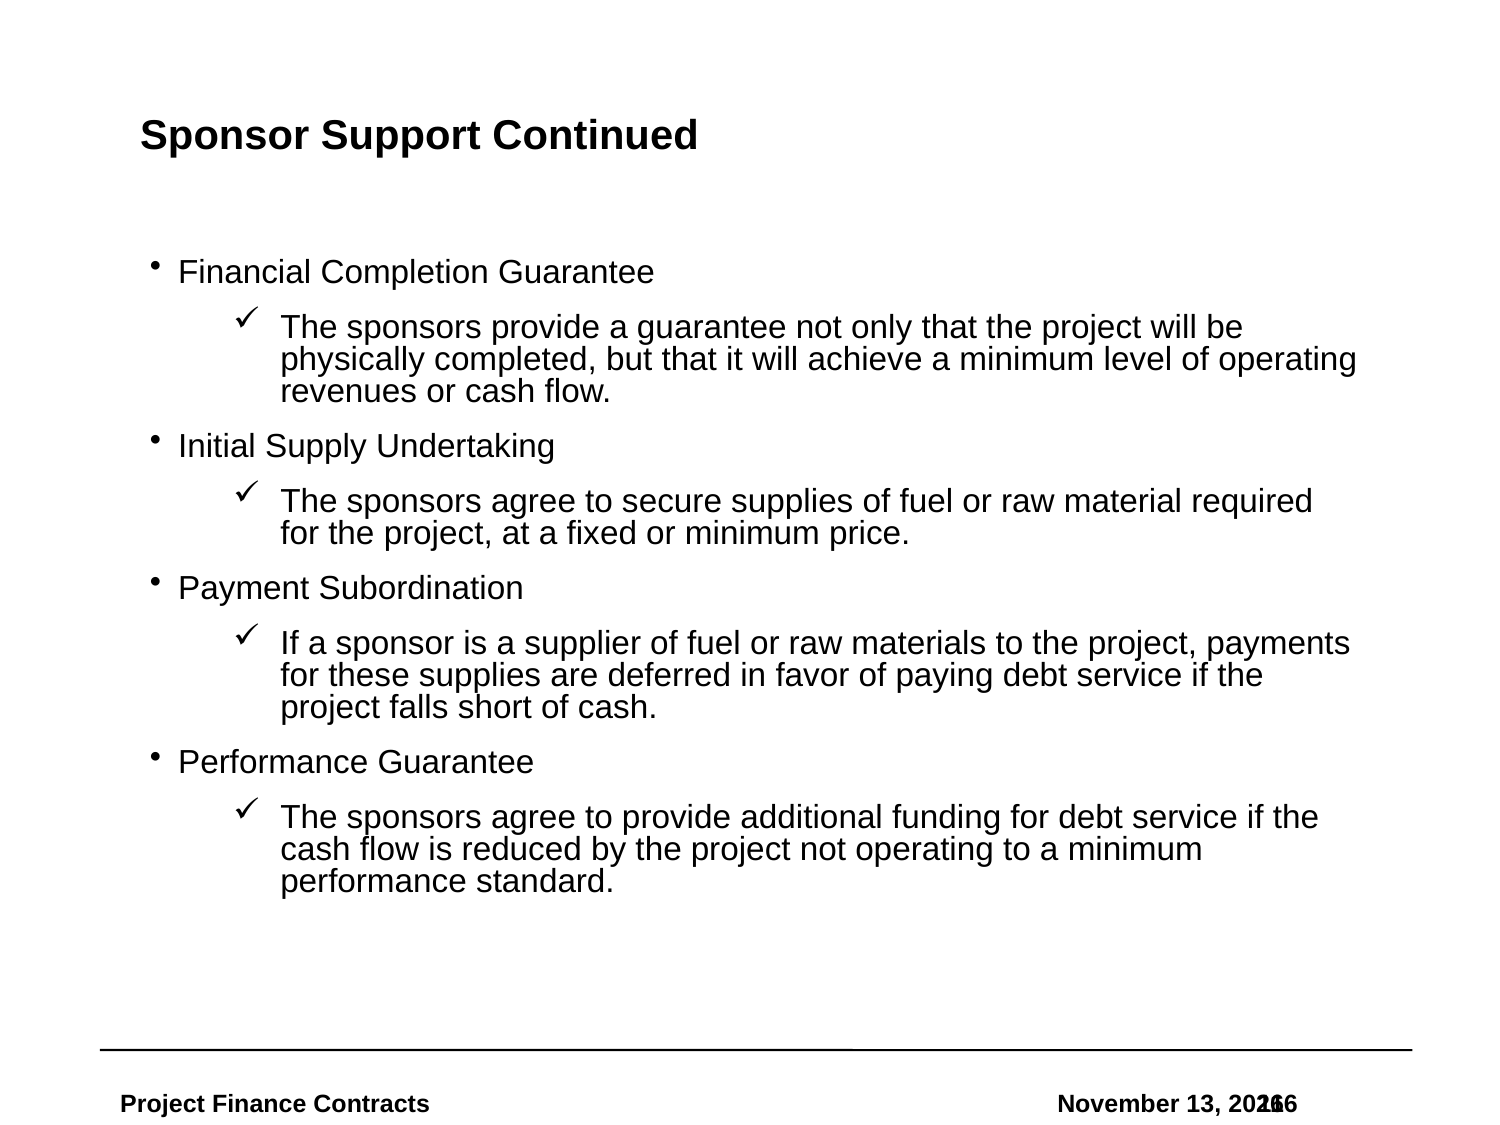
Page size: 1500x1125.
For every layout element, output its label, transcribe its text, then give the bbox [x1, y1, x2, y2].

title Sponsor Support Continued [124, 99, 1288, 226]
list Financial Completion Guarantee The sponsors provide a guarantee not only that the project will be physically completed, but that it will achieve a minimum level of operating revenues or cash flow. Initial Supply Undertaking The sponsors agree to secure supplies of fuel or raw material required for the project, at a fixed or minimum price. Payment Subordination If a sponsor is a supplier of fuel or raw materials to the project, payments for these supplies are deferred in favor of paying debt service if the project falls short of cash. Performance Guarantee The sponsors agree to provide additional funding for debt service if the cash flow is reduced by the project not operating to a minimum performance standard. [124, 249, 1376, 1001]
